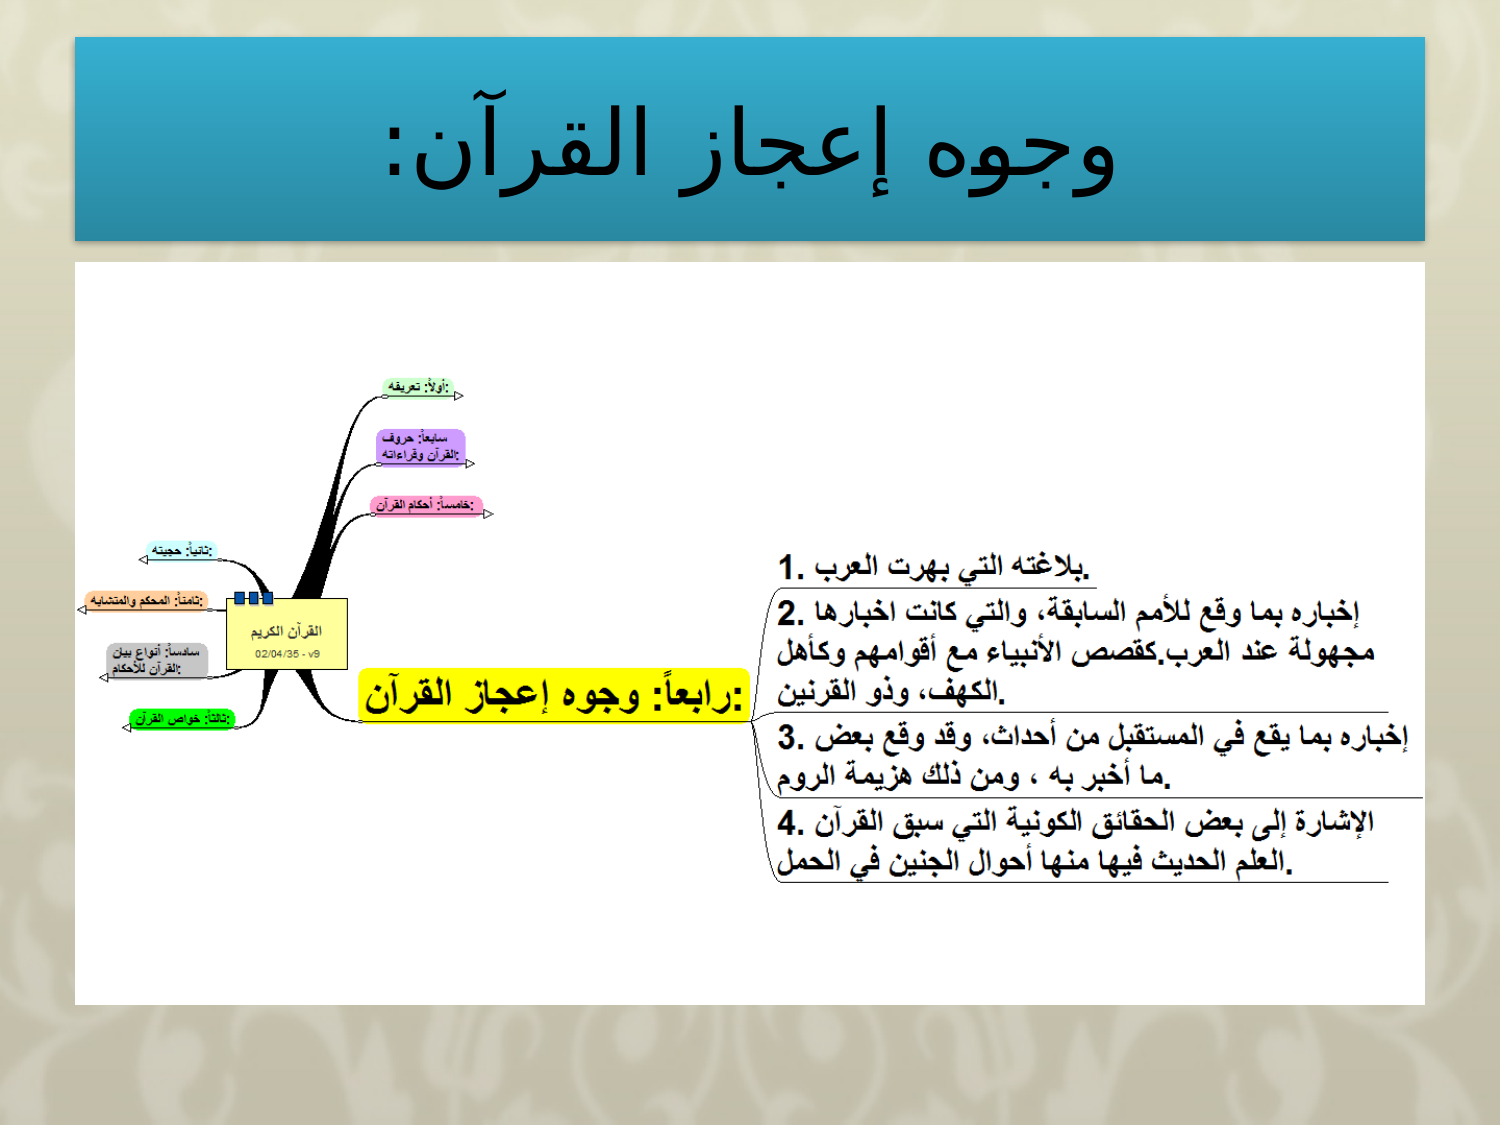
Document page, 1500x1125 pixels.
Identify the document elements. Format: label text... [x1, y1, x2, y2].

picture [0, 0, 1500, 1125]
title وجوه إعجاز القرآن: [75, 37, 1425, 241]
